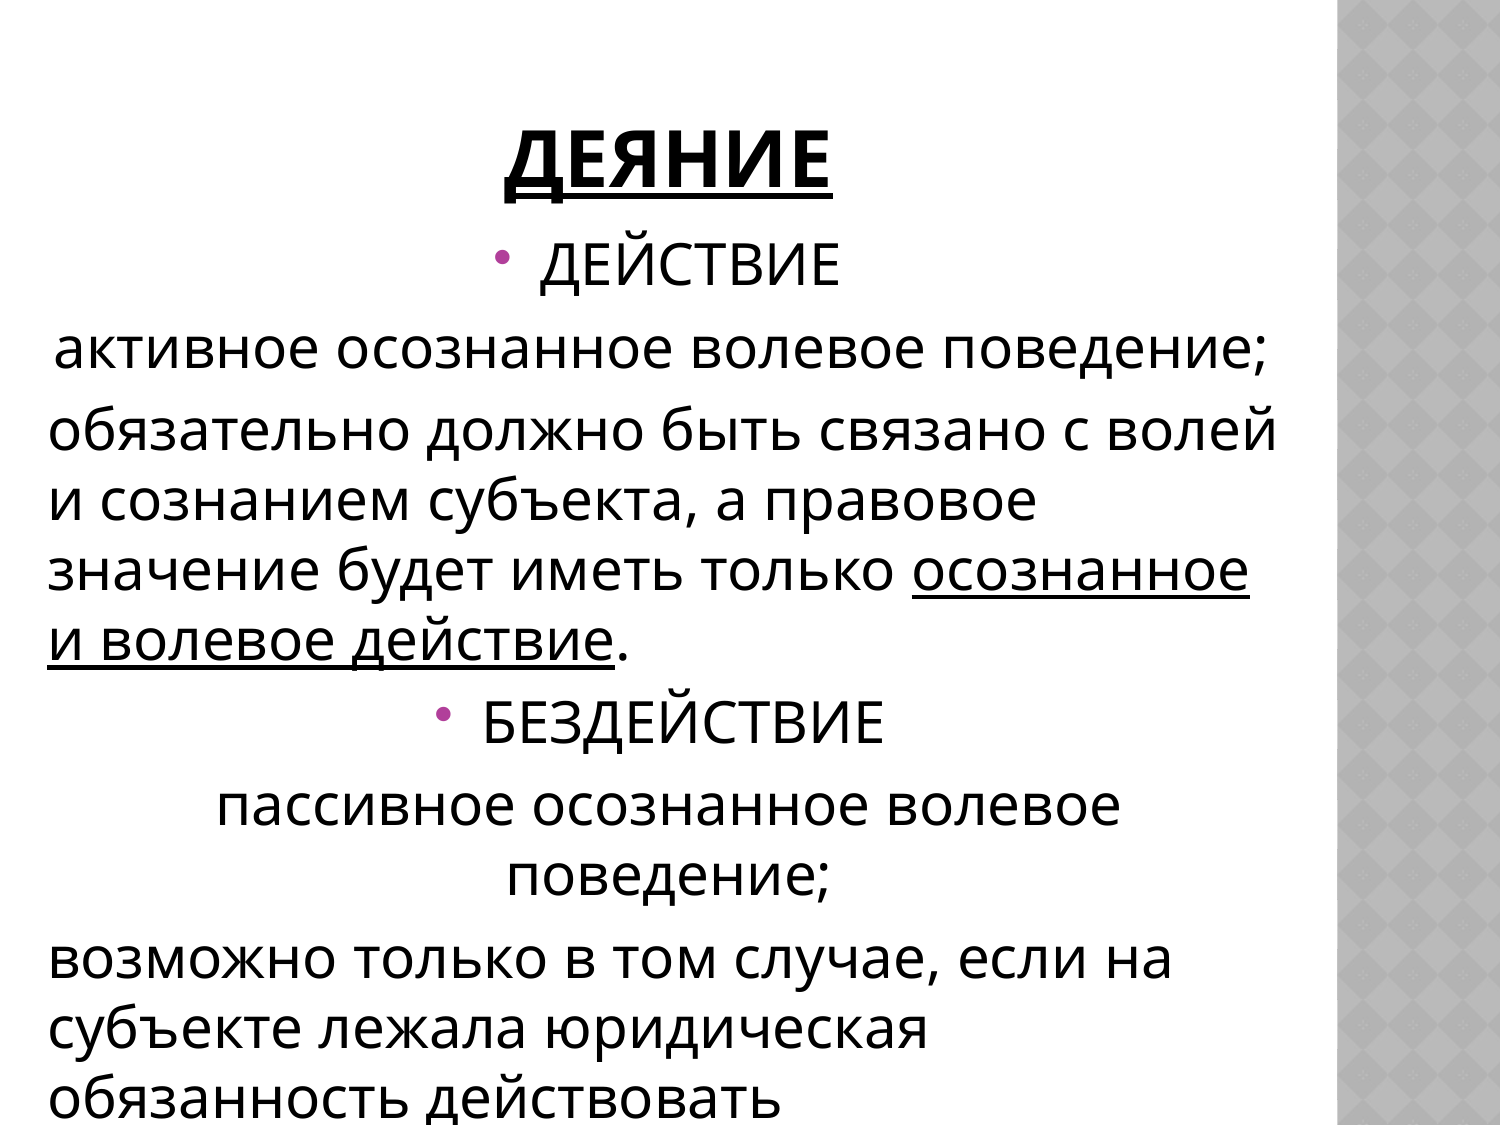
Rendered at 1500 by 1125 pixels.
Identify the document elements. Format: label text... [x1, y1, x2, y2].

title Деяние [75, 101, 1263, 204]
list ДЕЙСТВИЕ активное осознанное волевое поведение; обязательно должно быть связано с волей и сознанием субъекта, а правовое значение будет иметь только осознанное и волевое действие. БЕЗДЕЙСТВИЕ пассивное осознанное волевое поведение; возможно только в том случае, если на субъекте лежала юридическая обязанность действовать соответствующим образом. [32, 219, 1306, 1094]
